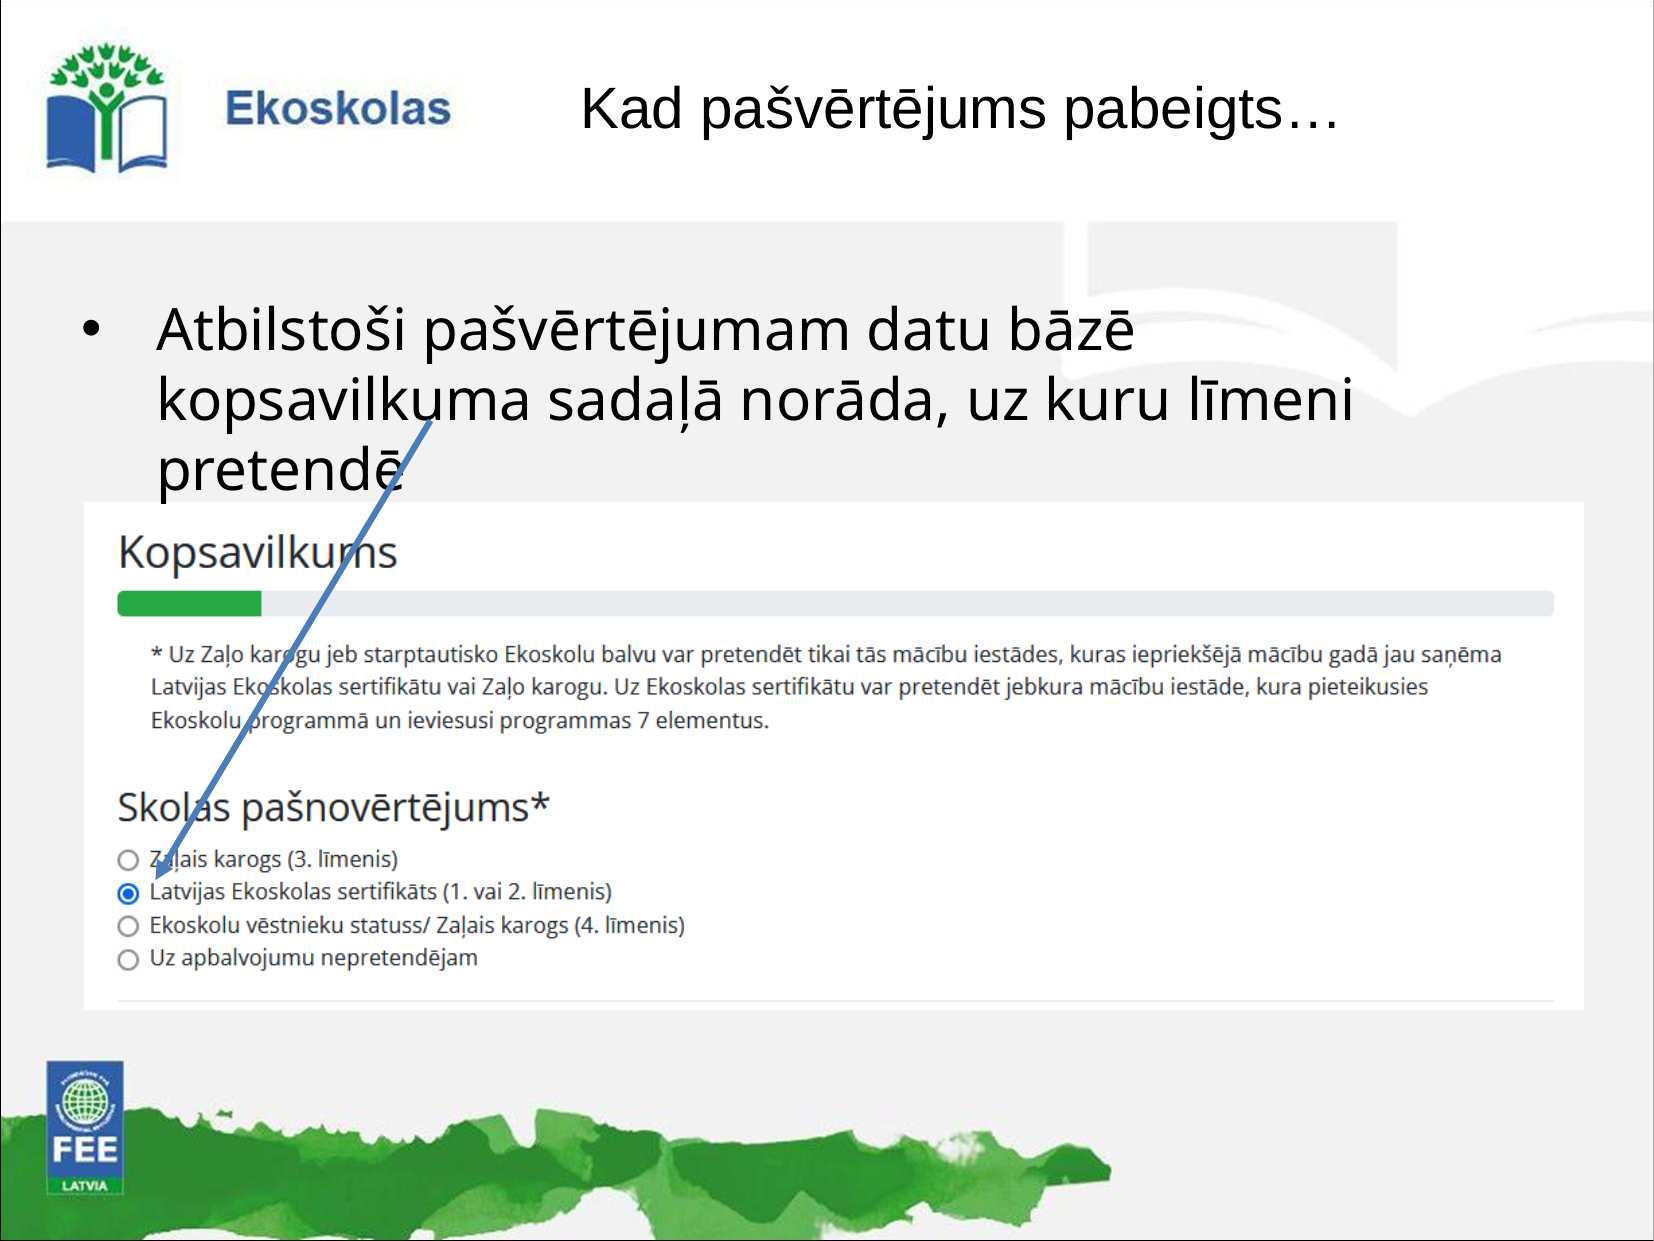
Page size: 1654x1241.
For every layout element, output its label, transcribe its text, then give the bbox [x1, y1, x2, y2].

text_box [40, 129, 1569, 697]
text_box Kad pašvērtējums pabeigts… [565, 62, 1482, 148]
text_box [698, 0, 1654, 160]
text_box Atbilstoši pašvērtējumam datu bāzē kopsavilkuma sadaļā norāda, uz kuru līmeni pretendē [66, 285, 1386, 510]
picture [0, 0, 1654, 1241]
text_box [155, 420, 431, 881]
